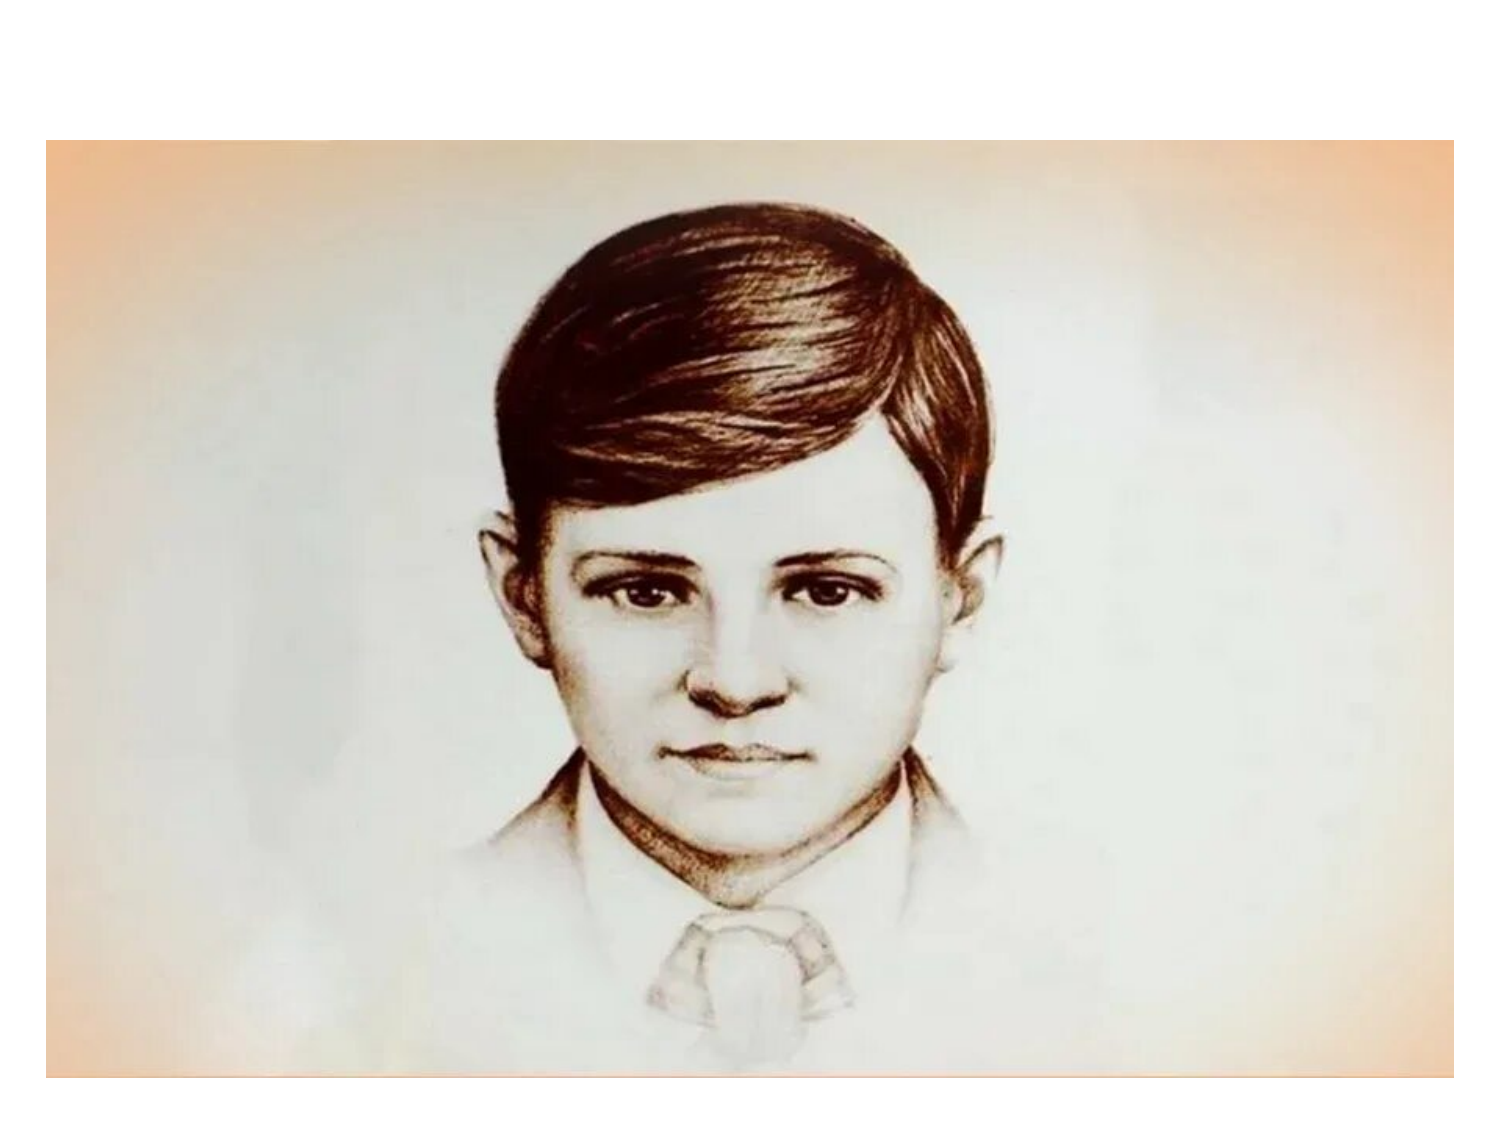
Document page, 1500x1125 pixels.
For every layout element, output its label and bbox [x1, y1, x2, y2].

picture [46, 140, 1454, 1079]
